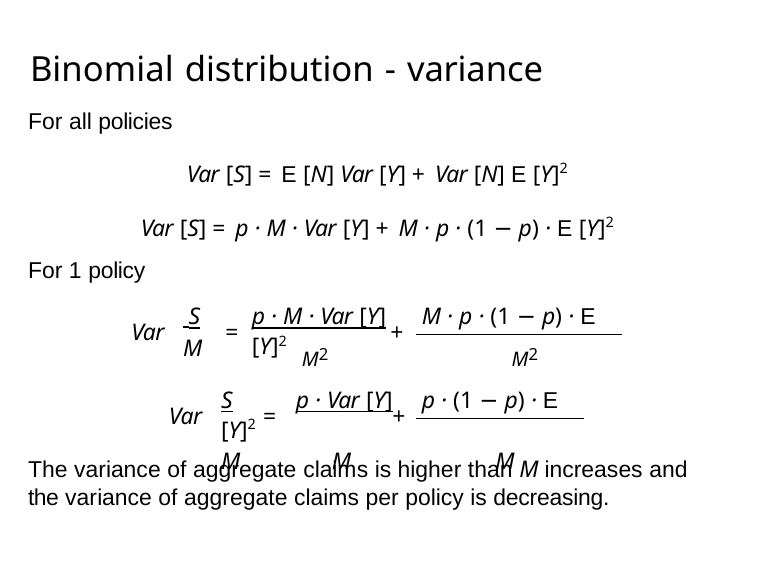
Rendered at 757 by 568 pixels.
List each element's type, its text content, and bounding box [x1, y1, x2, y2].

text_box p · M · Var [Y] M · p · (1 − p) · E [Y]2 [259, 300, 628, 360]
text_box M2 M2 [293, 324, 542, 370]
text_box [166, 283, 259, 453]
title Binomial distribution - variance [27, 17, 681, 115]
text_box For all policies Var [S] = E [N] Var [Y] + Var [N] E [Y]2 Var [S] = p · M · Var [Y] + M · p · (1 − p) · E [Y]2 For 1 policy [21, 104, 617, 283]
text_box S p · Var [Y] p · (1 − p) · E [Y]2 M M M [214, 380, 592, 453]
text_box Var [129, 315, 166, 345]
text_box Var [166, 399, 205, 429]
text_box The variance of aggregate claims is higher than M increases and the variance of aggregate claims per policy is decreasing. [26, 453, 723, 511]
